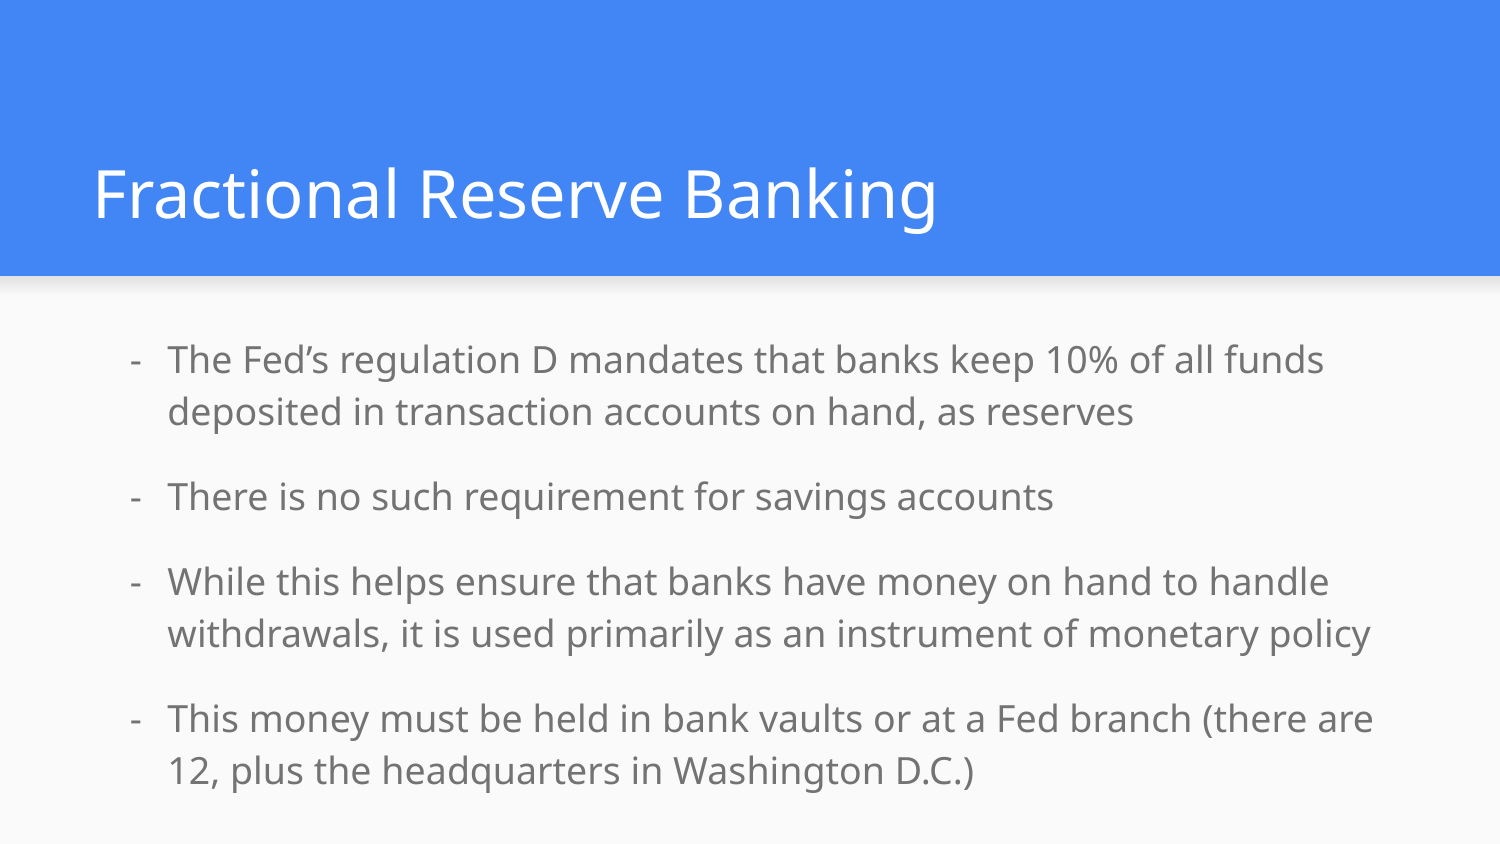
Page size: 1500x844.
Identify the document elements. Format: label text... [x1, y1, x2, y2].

title Fractional Reserve Banking [77, 121, 1427, 248]
list The Fed’s regulation D mandates that banks keep 10% of all funds deposited in transaction accounts on hand, as reserves There is no such requirement for savings accounts While this helps ensure that banks have money on hand to handle withdrawals, it is used primarily as an instrument of monetary policy This money must be held in bank vaults or at a Fed branch (there are 12, plus the headquarters in Washington D.C.) [77, 314, 1427, 760]
